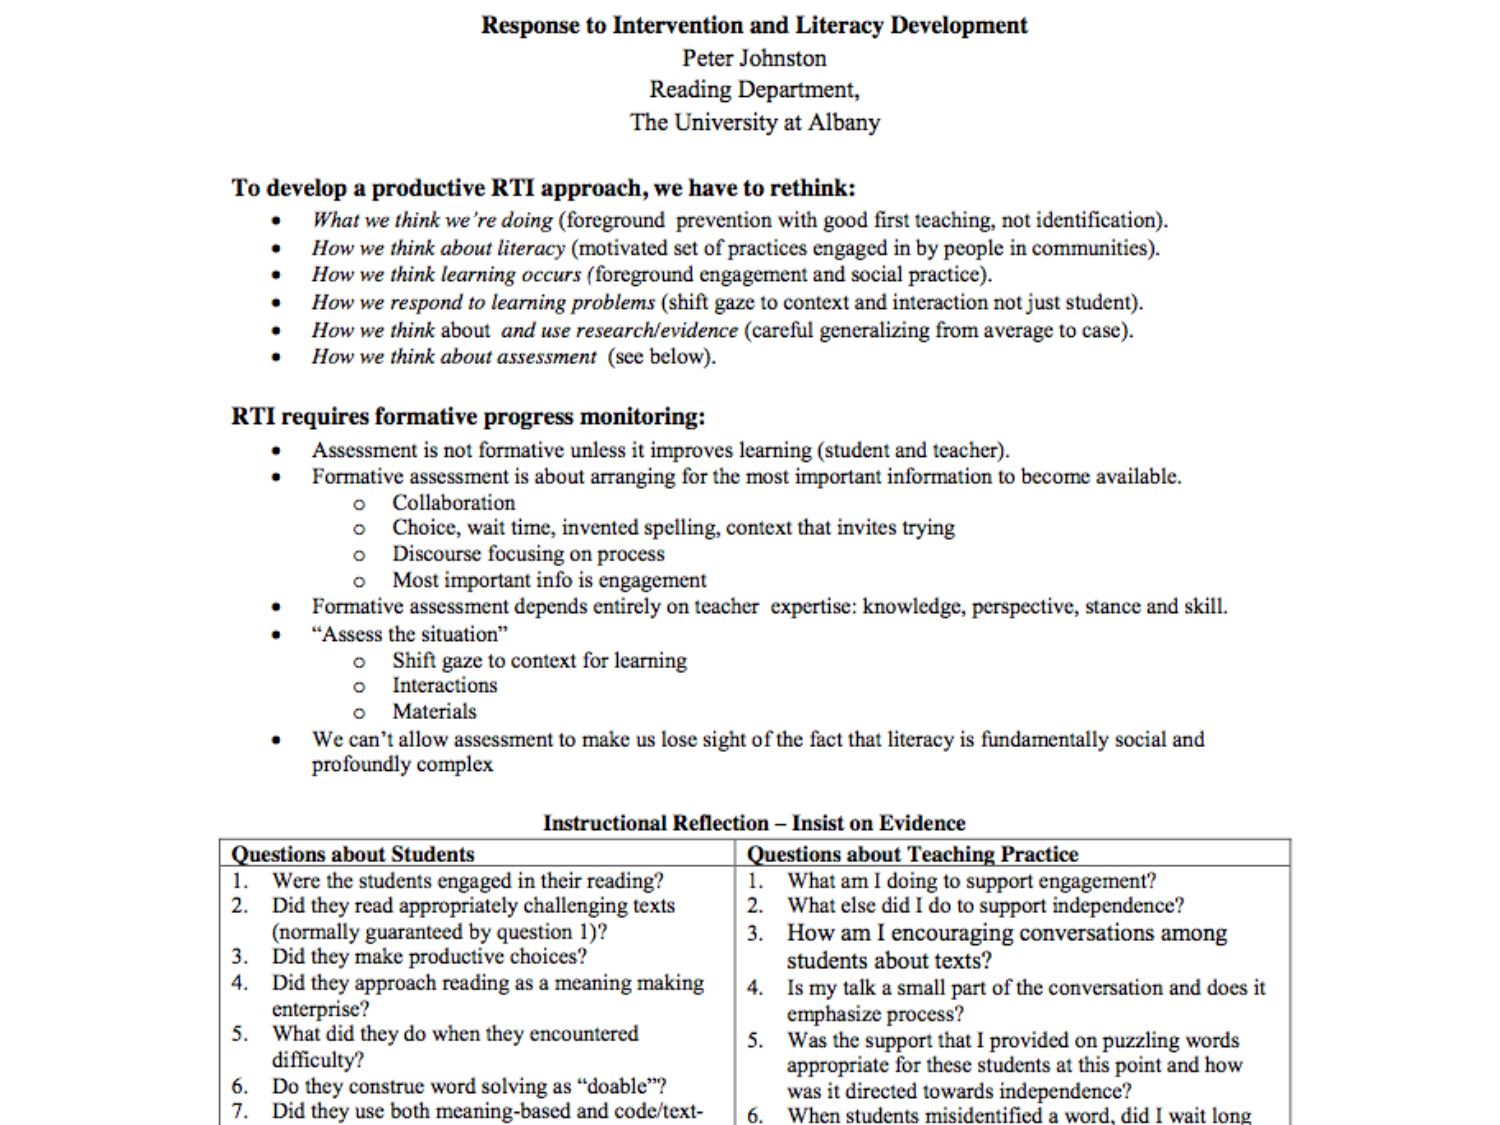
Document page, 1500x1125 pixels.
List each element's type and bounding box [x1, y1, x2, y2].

picture [183, 0, 1314, 1125]
